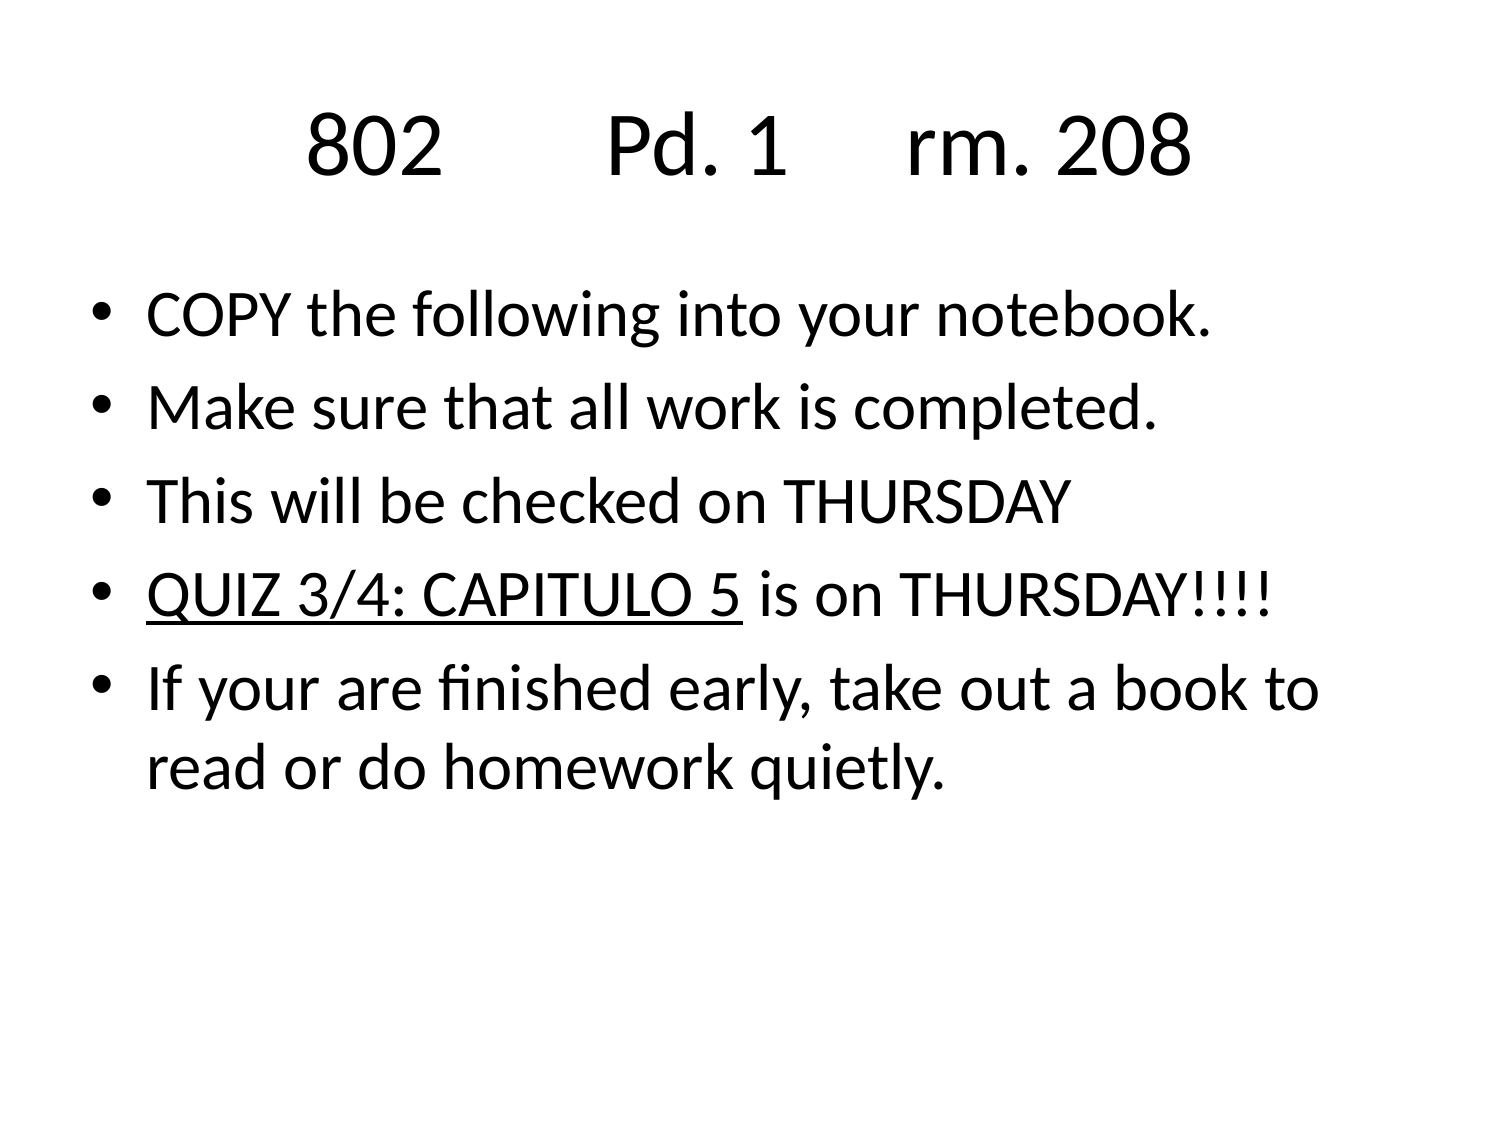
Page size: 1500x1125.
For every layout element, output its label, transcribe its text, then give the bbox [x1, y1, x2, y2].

list COPY the following into your notebook. Make sure that all work is completed. This will be checked on THURSDAY QUIZ 3/4: CAPITULO 5 is on THURSDAY!!!! If your are finished early, take out a book to read or do homework quietly. [75, 262, 1425, 1005]
title 802 Pd. 1 rm. 208 [75, 45, 1425, 233]
